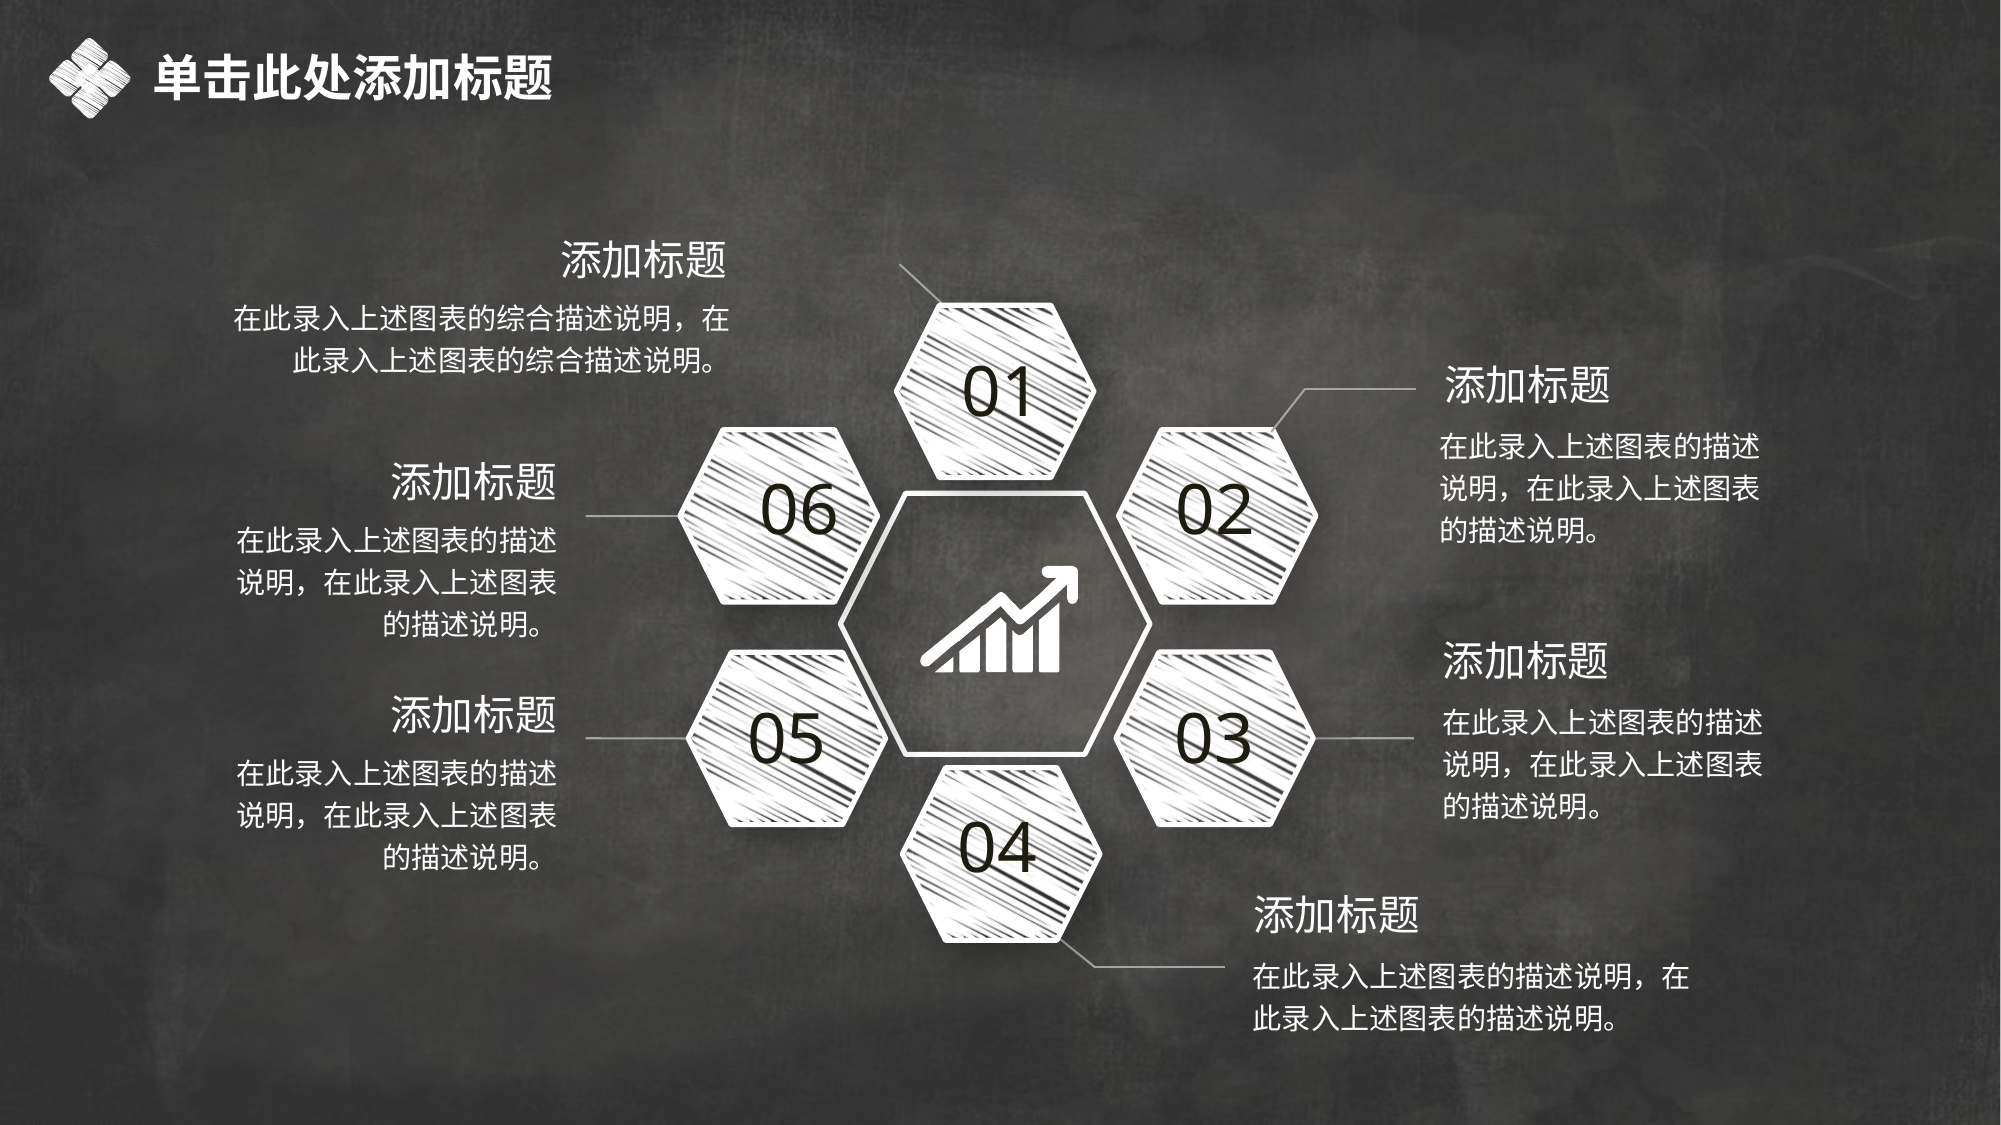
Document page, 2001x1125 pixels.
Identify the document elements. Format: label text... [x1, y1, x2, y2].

text_box [1116, 427, 1318, 605]
text_box 在此录入上述图表的综合描述说明，在此录入上述图表的综合描述说明。 [212, 285, 746, 385]
text_box 添加标题 [374, 681, 572, 741]
text_box [900, 765, 1102, 943]
picture [84, 115, 96, 119]
text_box 在此录入上述图表的描述说明，在此录入上述图表的描述说明。 [1237, 943, 1716, 1043]
text_box 添加标题 [1238, 881, 1436, 943]
text_box 在此录入上述图表的描述说明，在此录入上述图表的描述说明。 [1427, 690, 1789, 831]
text_box 05 [719, 670, 855, 786]
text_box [0, 0, 2001, 1125]
text_box 添加标题 [544, 226, 743, 285]
text_box 06 [715, 457, 884, 556]
text_box 03 [1138, 670, 1291, 785]
text_box 在此录入上述图表的描述说明，在此录入上述图表的描述说明。 [218, 741, 573, 882]
text_box [894, 303, 1074, 480]
text_box [1074, 346, 1096, 437]
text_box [919, 565, 1079, 673]
text_box 在此录入上述图表的描述说明，在此录入上述图表的描述说明。 [1424, 413, 1787, 555]
text_box 01 [928, 323, 1074, 438]
text_box [855, 491, 1152, 757]
text_box 添加标题 [374, 448, 572, 508]
text_box [1147, 649, 1282, 670]
text_box 添加标题 [1427, 627, 1625, 690]
text_box [678, 427, 860, 605]
text_box [686, 672, 888, 827]
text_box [52, 41, 127, 115]
text_box 02 [1148, 457, 1283, 556]
text_box 在此录入上述图表的描述说明，在此录入上述图表的描述说明。 [218, 508, 573, 650]
text_box [1114, 688, 1316, 827]
text_box 添加标题 [1429, 351, 1627, 413]
text_box 单击此处添加标题 [137, 38, 568, 114]
text_box 04 [929, 795, 1065, 894]
picture [127, 73, 131, 84]
text_box [720, 650, 854, 670]
